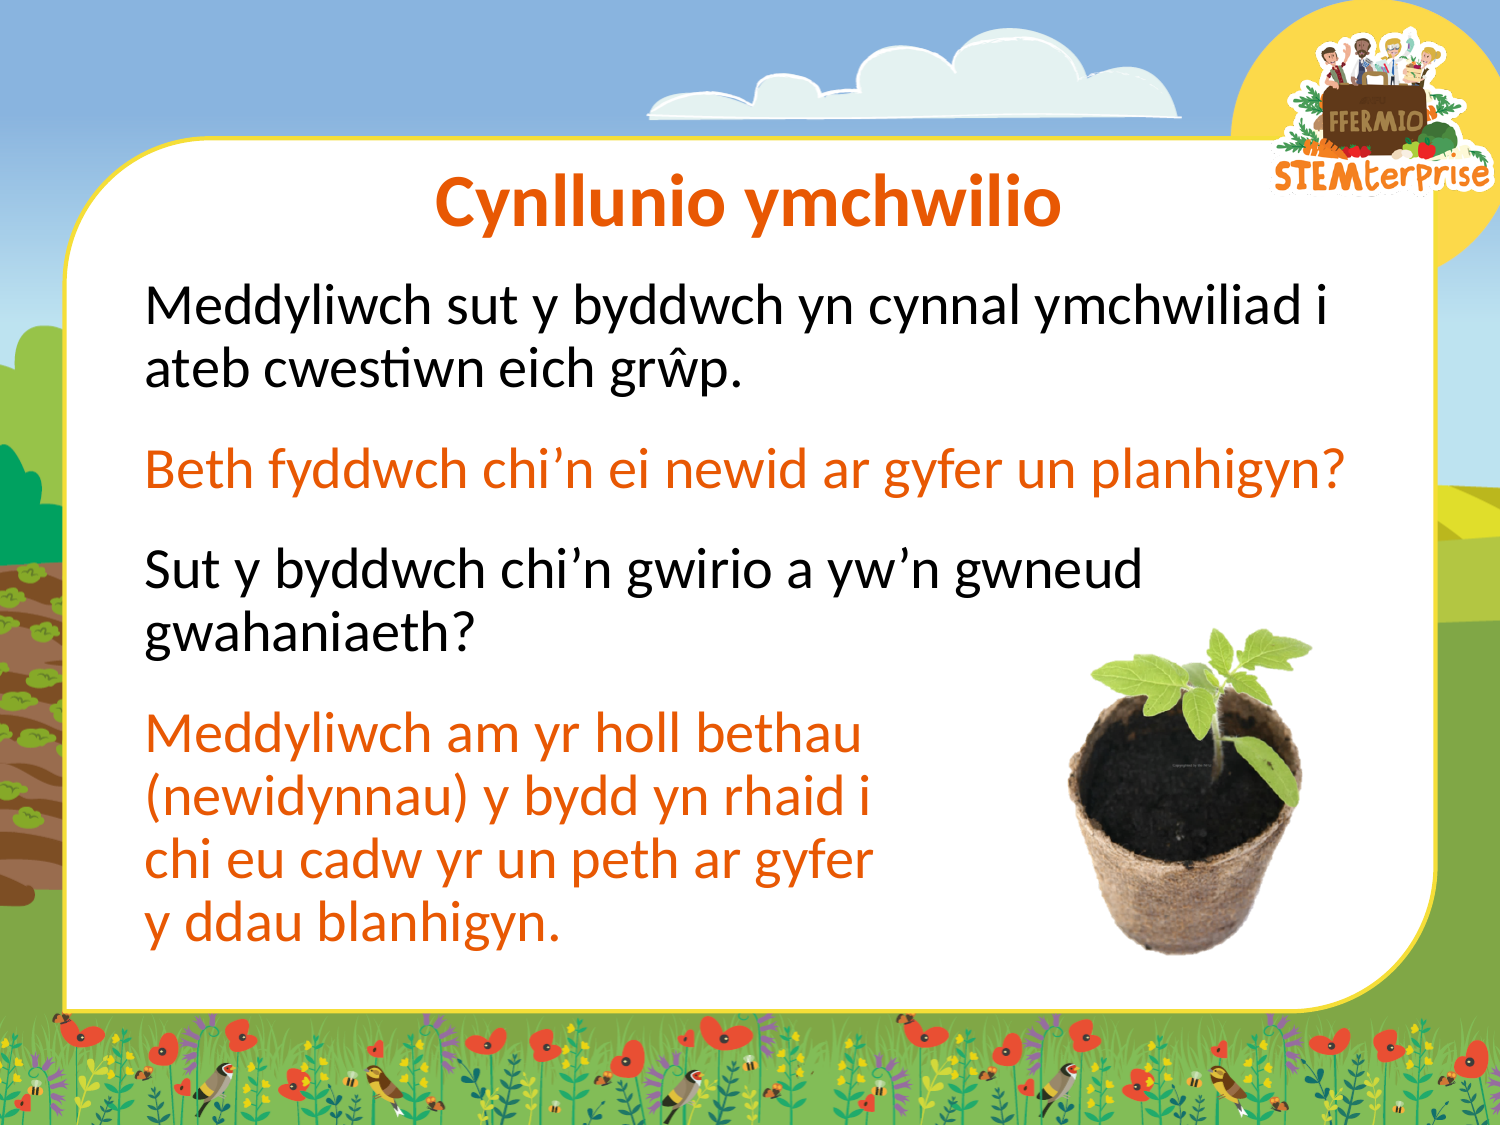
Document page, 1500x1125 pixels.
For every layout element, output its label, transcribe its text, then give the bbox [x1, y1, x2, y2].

title Cynllunio ymchwilio [218, 137, 1282, 256]
picture [0, 0, 1500, 1125]
list Meddyliwch sut y byddwch yn cynnal ymchwiliad i ateb cwestiwn eich grŵp. Beth fyddwch chi’n ei newid ar gyfer un planhigyn? Sut y byddwch chi’n gwirio a yw’n gwneud gwahaniaeth? Meddyliwch am yr holl bethau (newidynnau) y bydd yn rhaid i chi eu cadw yr un peth ar gyfer y ddau blanhigyn. [129, 267, 1371, 988]
